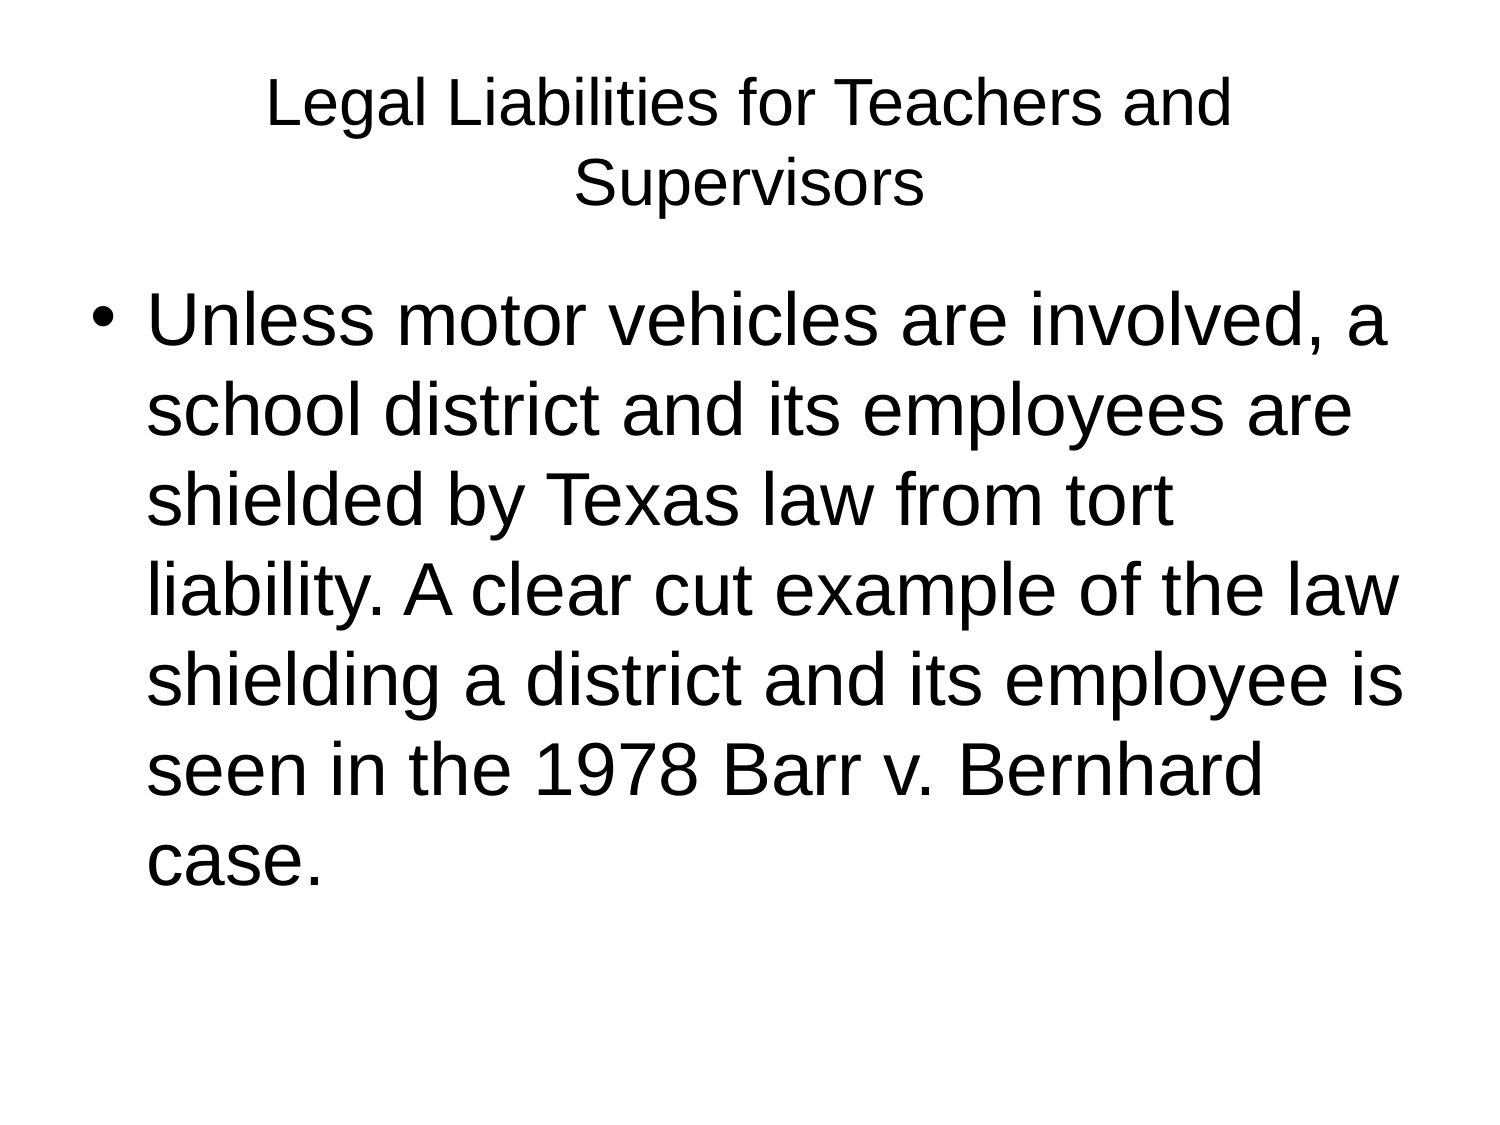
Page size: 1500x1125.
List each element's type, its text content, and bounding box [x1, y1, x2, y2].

list Unless motor vehicles are involved, a school district and its employees are shielded by Texas law from tort liability. A clear cut example of the law shielding a district and its employee is seen in the 1978 Barr v. Bernhard case. [74, 262, 1426, 1006]
title Legal Liabilities for Teachers and Supervisors [74, 44, 1426, 233]
